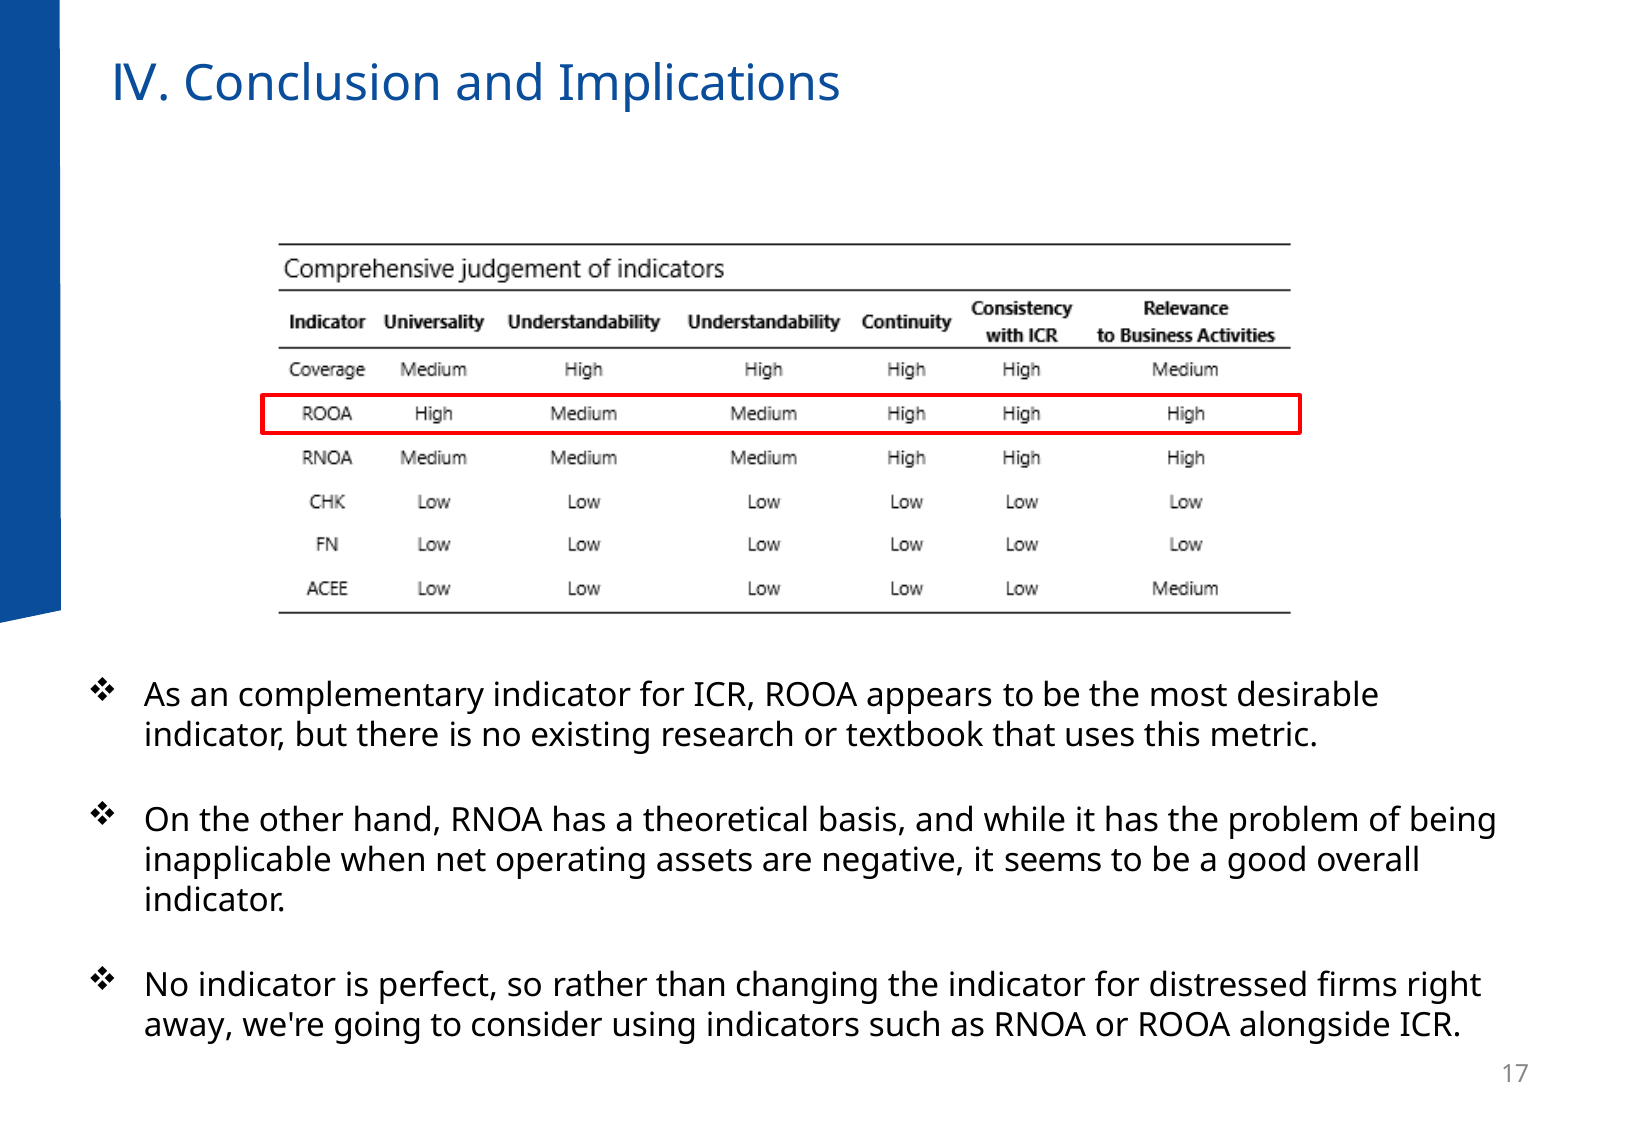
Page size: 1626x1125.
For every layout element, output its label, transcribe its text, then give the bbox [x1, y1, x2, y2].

title Ⅳ. Conclusion and Implications [108, 48, 1479, 239]
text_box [262, 219, 1308, 631]
text_box As an complementary indicator for ICR, ROOA appears to be the most desirable indicator, but there is no existing research or textbook that uses this metric. On the other hand, RNOA has a theoretical basis, and while it has the problem of being inapplicable when net operating assets are negative, it seems to be a good overall indicator. No indicator is perfect, so rather than changing the indicator for distressed firms right away, we're going to consider using indicators such as RNOA or ROOA alongside ICR. [85, 671, 1515, 1043]
slide_number 17 [1495, 1053, 1538, 1125]
